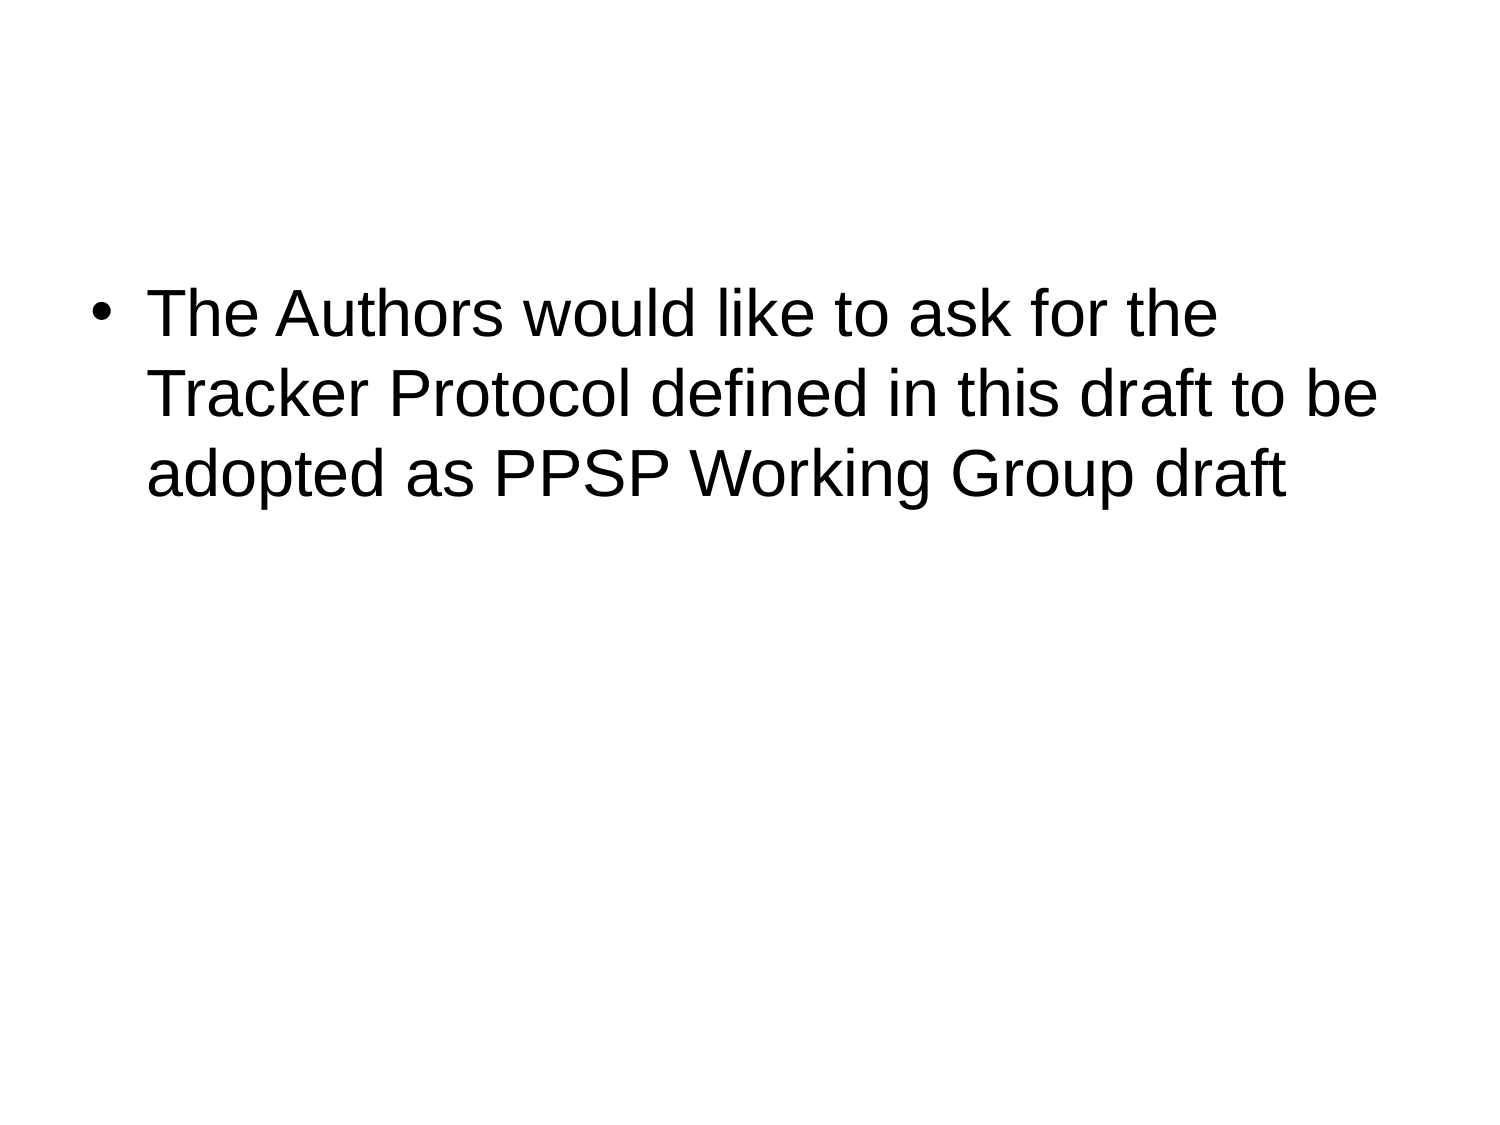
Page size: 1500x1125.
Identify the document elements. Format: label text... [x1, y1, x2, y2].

list The Authors would like to ask for the Tracker Protocol defined in this draft to be adopted as PPSP Working Group draft [75, 262, 1425, 1005]
